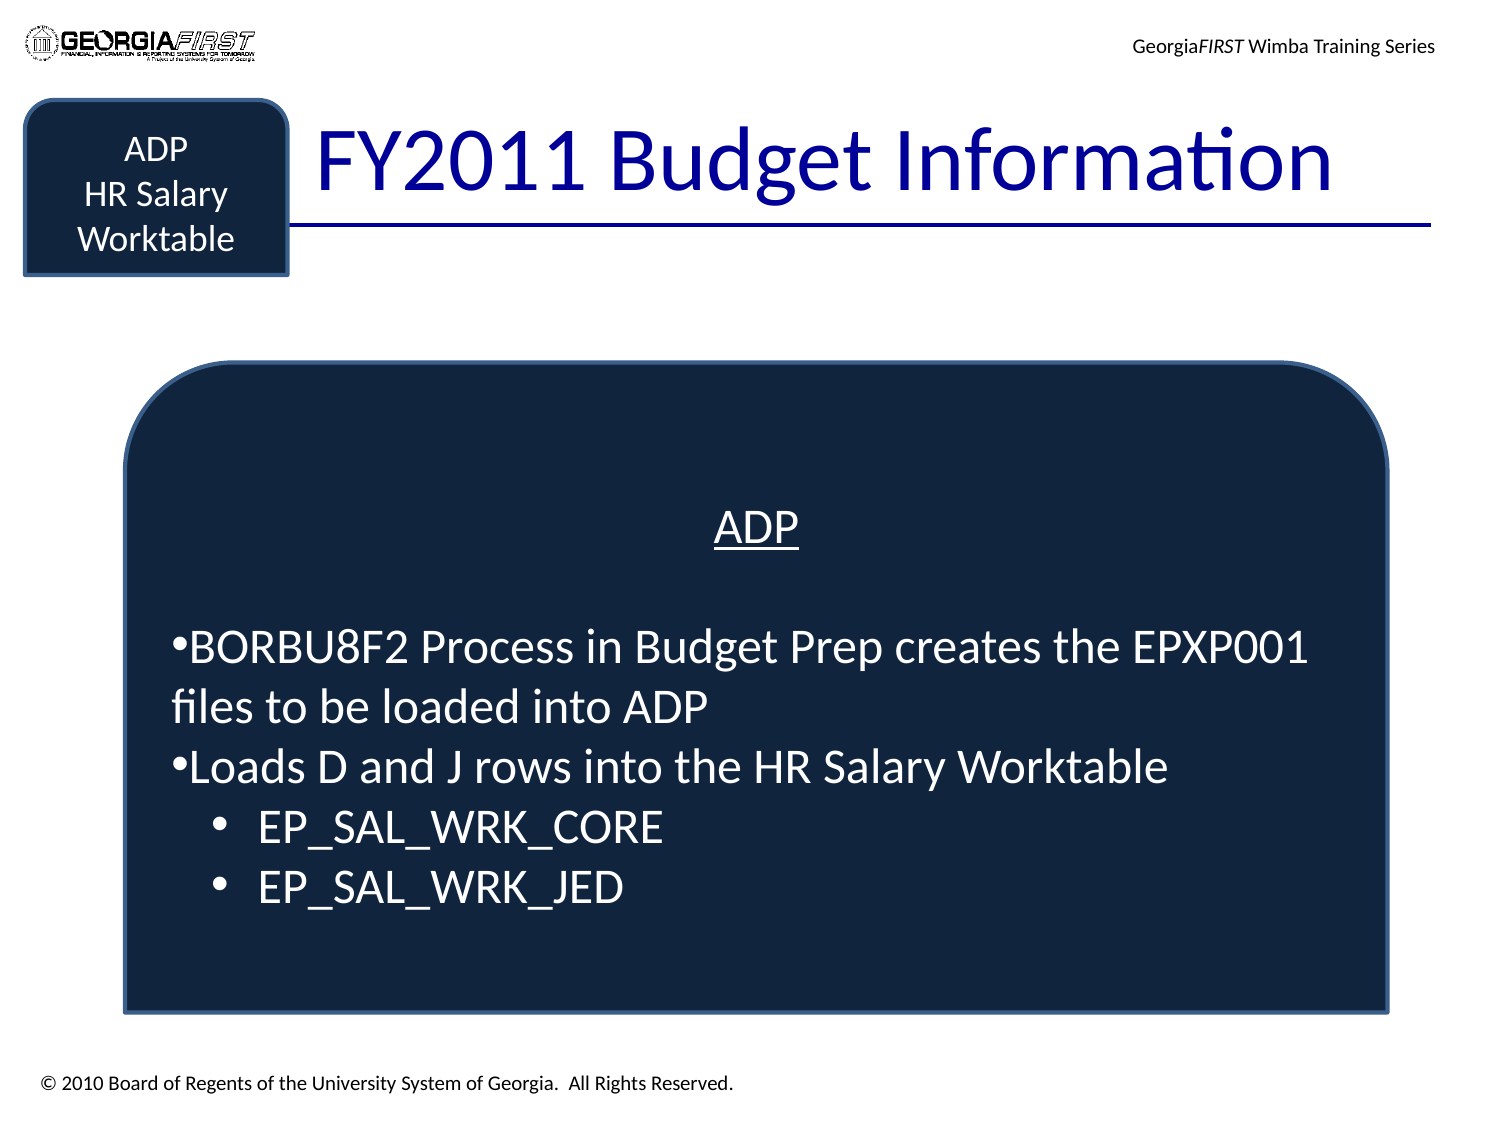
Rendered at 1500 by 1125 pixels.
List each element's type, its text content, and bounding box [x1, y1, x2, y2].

text_box ADP HR Salary Worktable [22, 97, 290, 278]
title FY2011 Budget Information [300, 75, 1475, 233]
picture [24, 24, 255, 63]
text_box ADP BORBU8F2 Process in Budget Prep creates the EPXP001 files to be loaded into ADP Loads D and J rows into the HR Salary Worktable EP_SAL_WRK_CORE EP_SAL_WRK_JED [122, 360, 1390, 1015]
